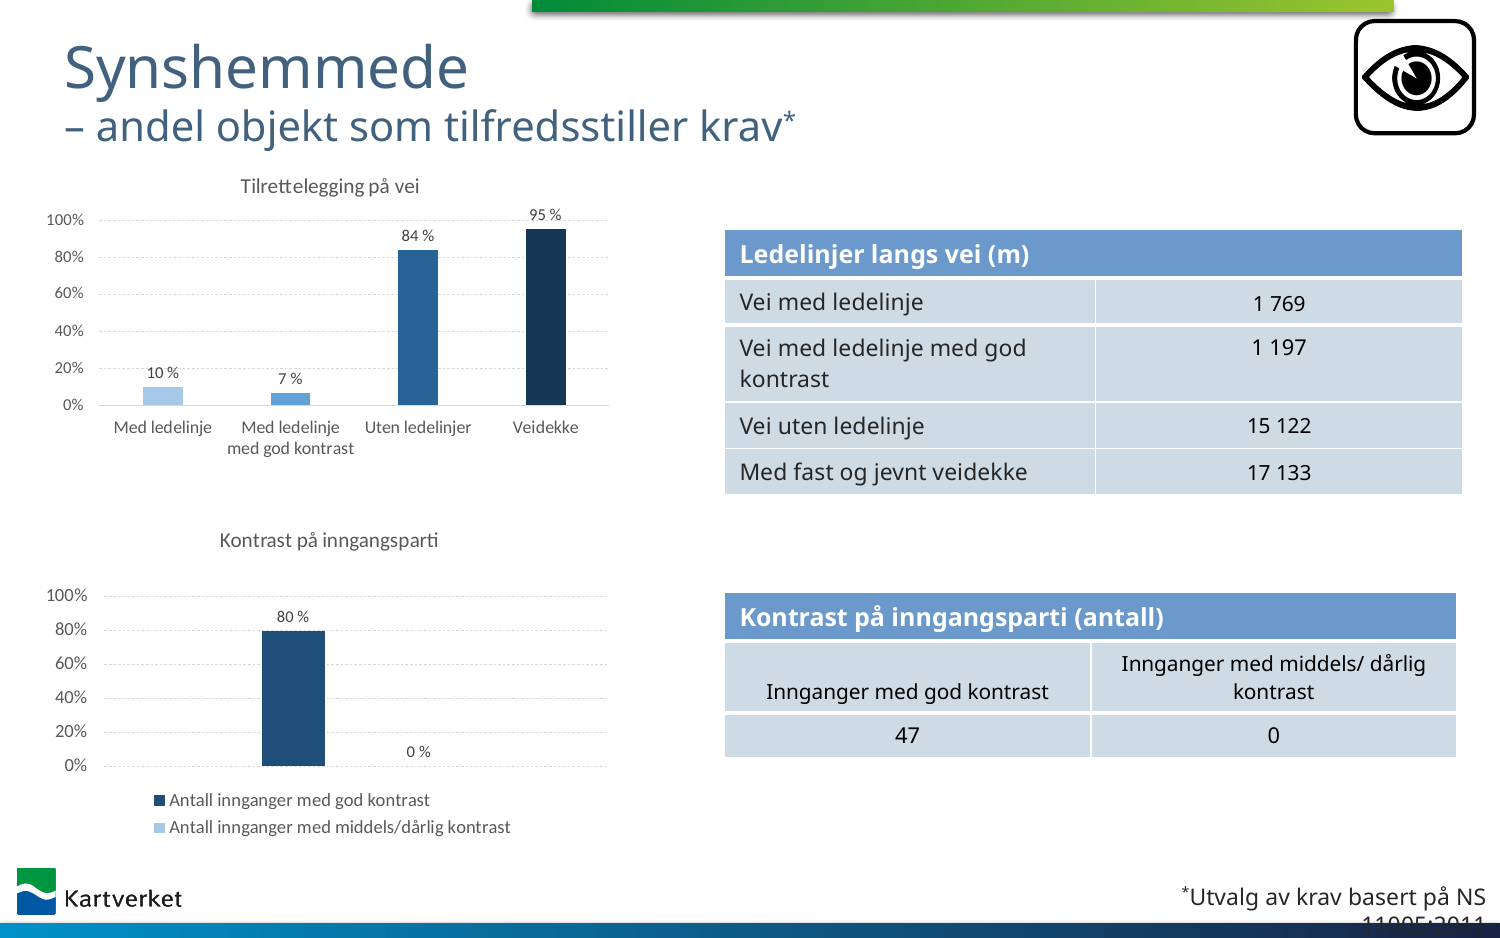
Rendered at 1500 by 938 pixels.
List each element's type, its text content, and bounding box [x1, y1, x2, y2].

table_cell Vei uten ledelinje [725, 403, 1095, 448]
picture [41, 520, 618, 846]
table_cell Vei med ledelinje [725, 280, 1095, 323]
table_cell 47 [725, 715, 1090, 757]
text_box *Utvalg av krav basert på NS 11005:2011 [1068, 873, 1500, 938]
table_header Ledelinjer langs vei (m) [725, 230, 1462, 276]
table_cell 15 122 [1096, 403, 1462, 448]
table_cell Vei med ledelinje med god kontrast [725, 327, 1095, 401]
table_cell 17 133 [1096, 449, 1462, 494]
table_cell Med fast og jevnt veidekke [725, 449, 1095, 494]
table_cell Innganger med god kontrast [725, 643, 1090, 711]
table_cell Innganger med middels/ dårlig kontrast [1092, 643, 1456, 711]
picture [41, 166, 619, 492]
text_box Synshemmede – andel objekt som tilfredsstiller krav* [49, 24, 1431, 158]
table_cell 1 197 [1096, 327, 1462, 401]
table_cell 1 769 [1096, 280, 1462, 323]
table_cell 0 [1092, 715, 1456, 757]
table_header Kontrast på inngangsparti (antall) [725, 593, 1456, 639]
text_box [1355, 20, 1475, 134]
